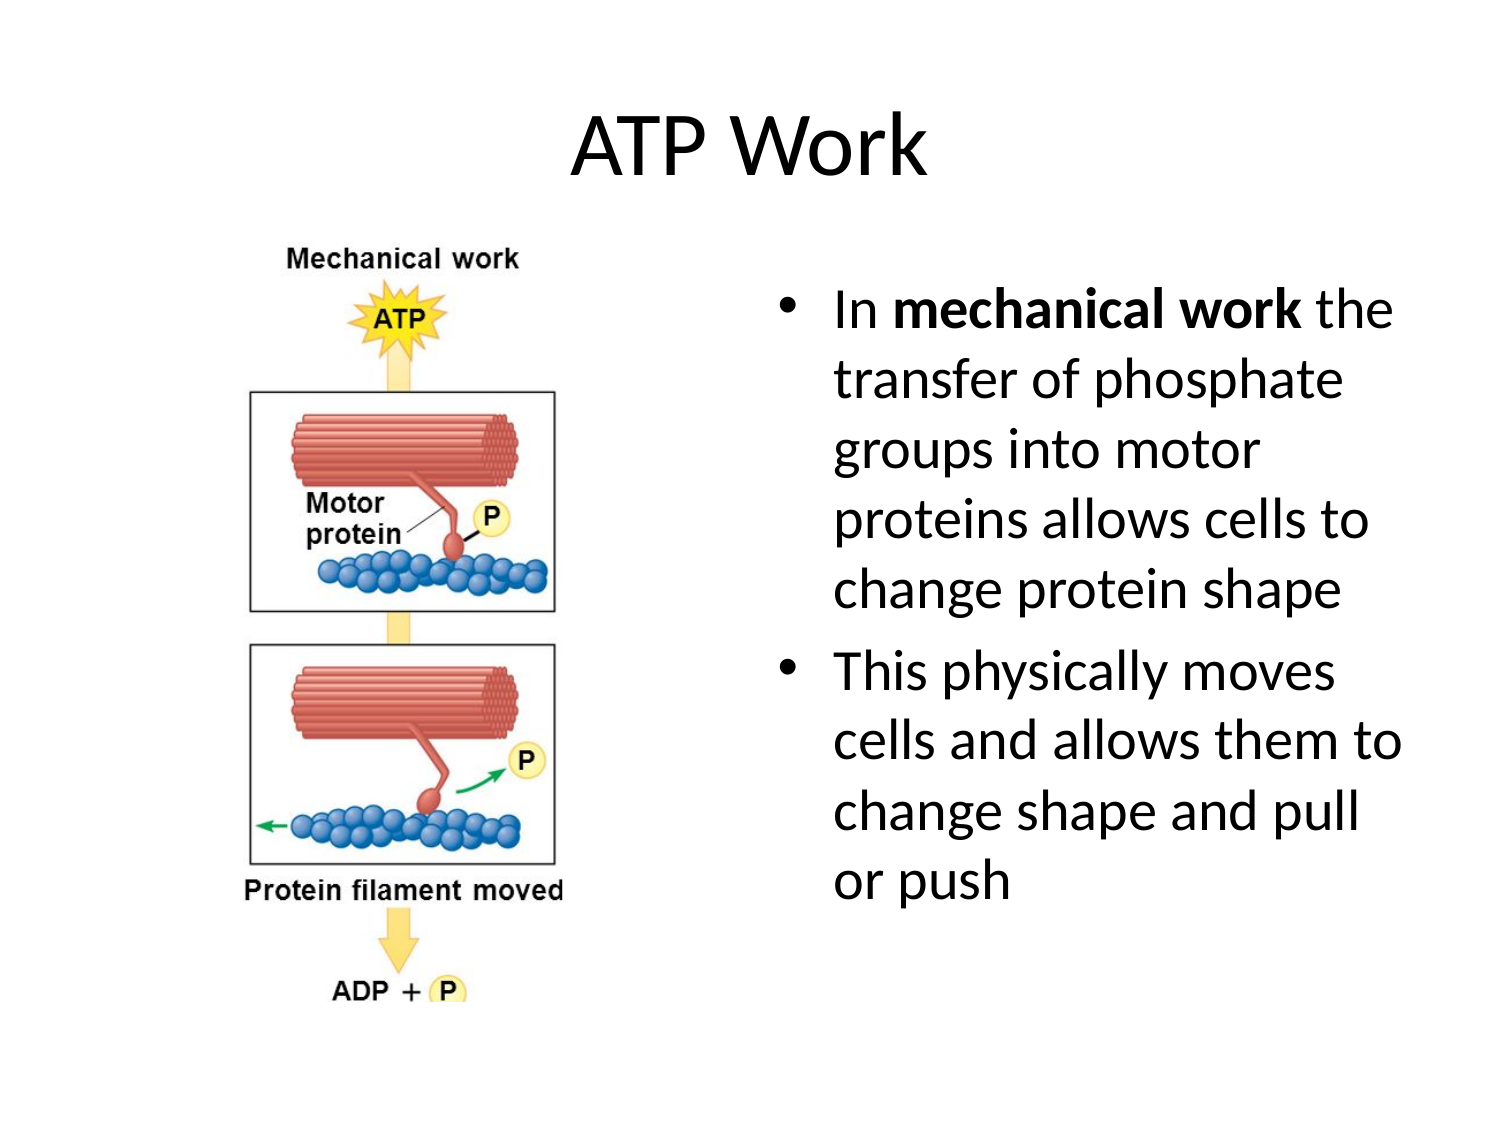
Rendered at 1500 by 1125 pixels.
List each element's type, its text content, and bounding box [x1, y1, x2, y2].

picture [237, 242, 563, 1002]
title ATP Work [75, 45, 1425, 233]
list In mechanical work the transfer of phosphate groups into motor proteins allows cells to change protein shape This physically moves cells and allows them to change shape and pull or push [762, 262, 1425, 1005]
